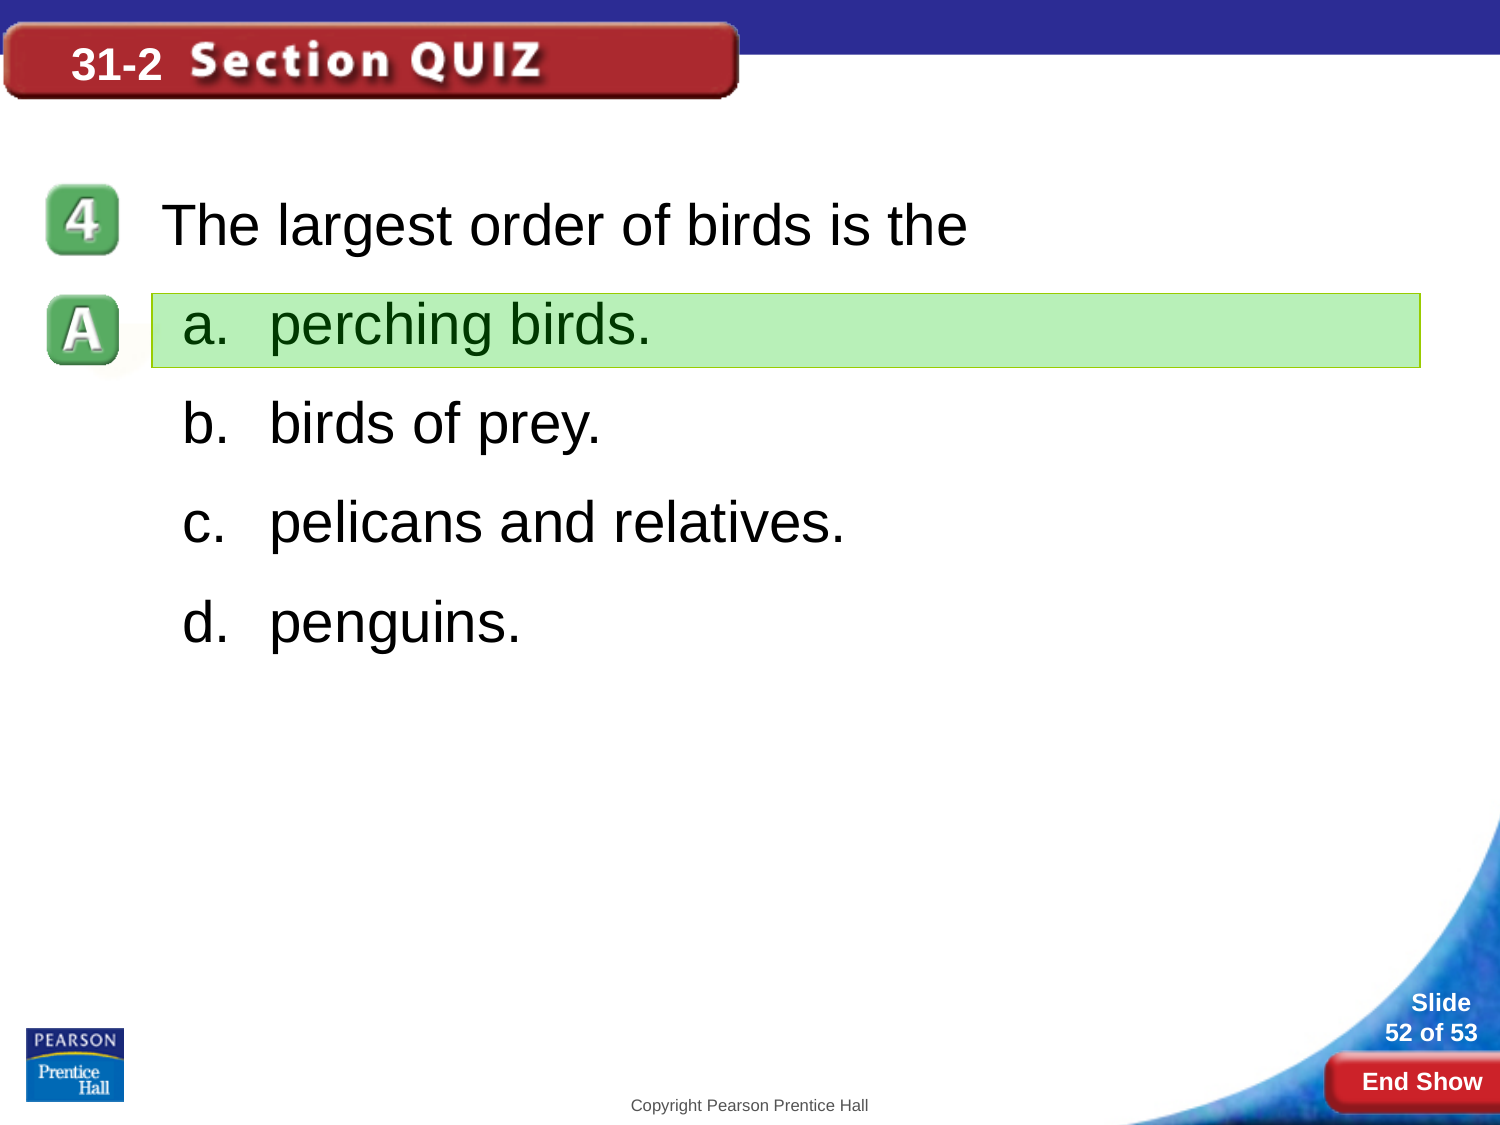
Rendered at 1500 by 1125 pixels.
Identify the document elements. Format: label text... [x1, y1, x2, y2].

title 31-2 [2, 26, 179, 98]
text_box [152, 293, 1421, 368]
footer Copyright Pearson Prentice Hall [512, 1087, 988, 1113]
picture [38, 178, 136, 264]
list The largest order of birds is the perching birds. birds of prey. pelicans and relatives. penguins. [44, 179, 1440, 888]
picture [0, 0, 1500, 1125]
